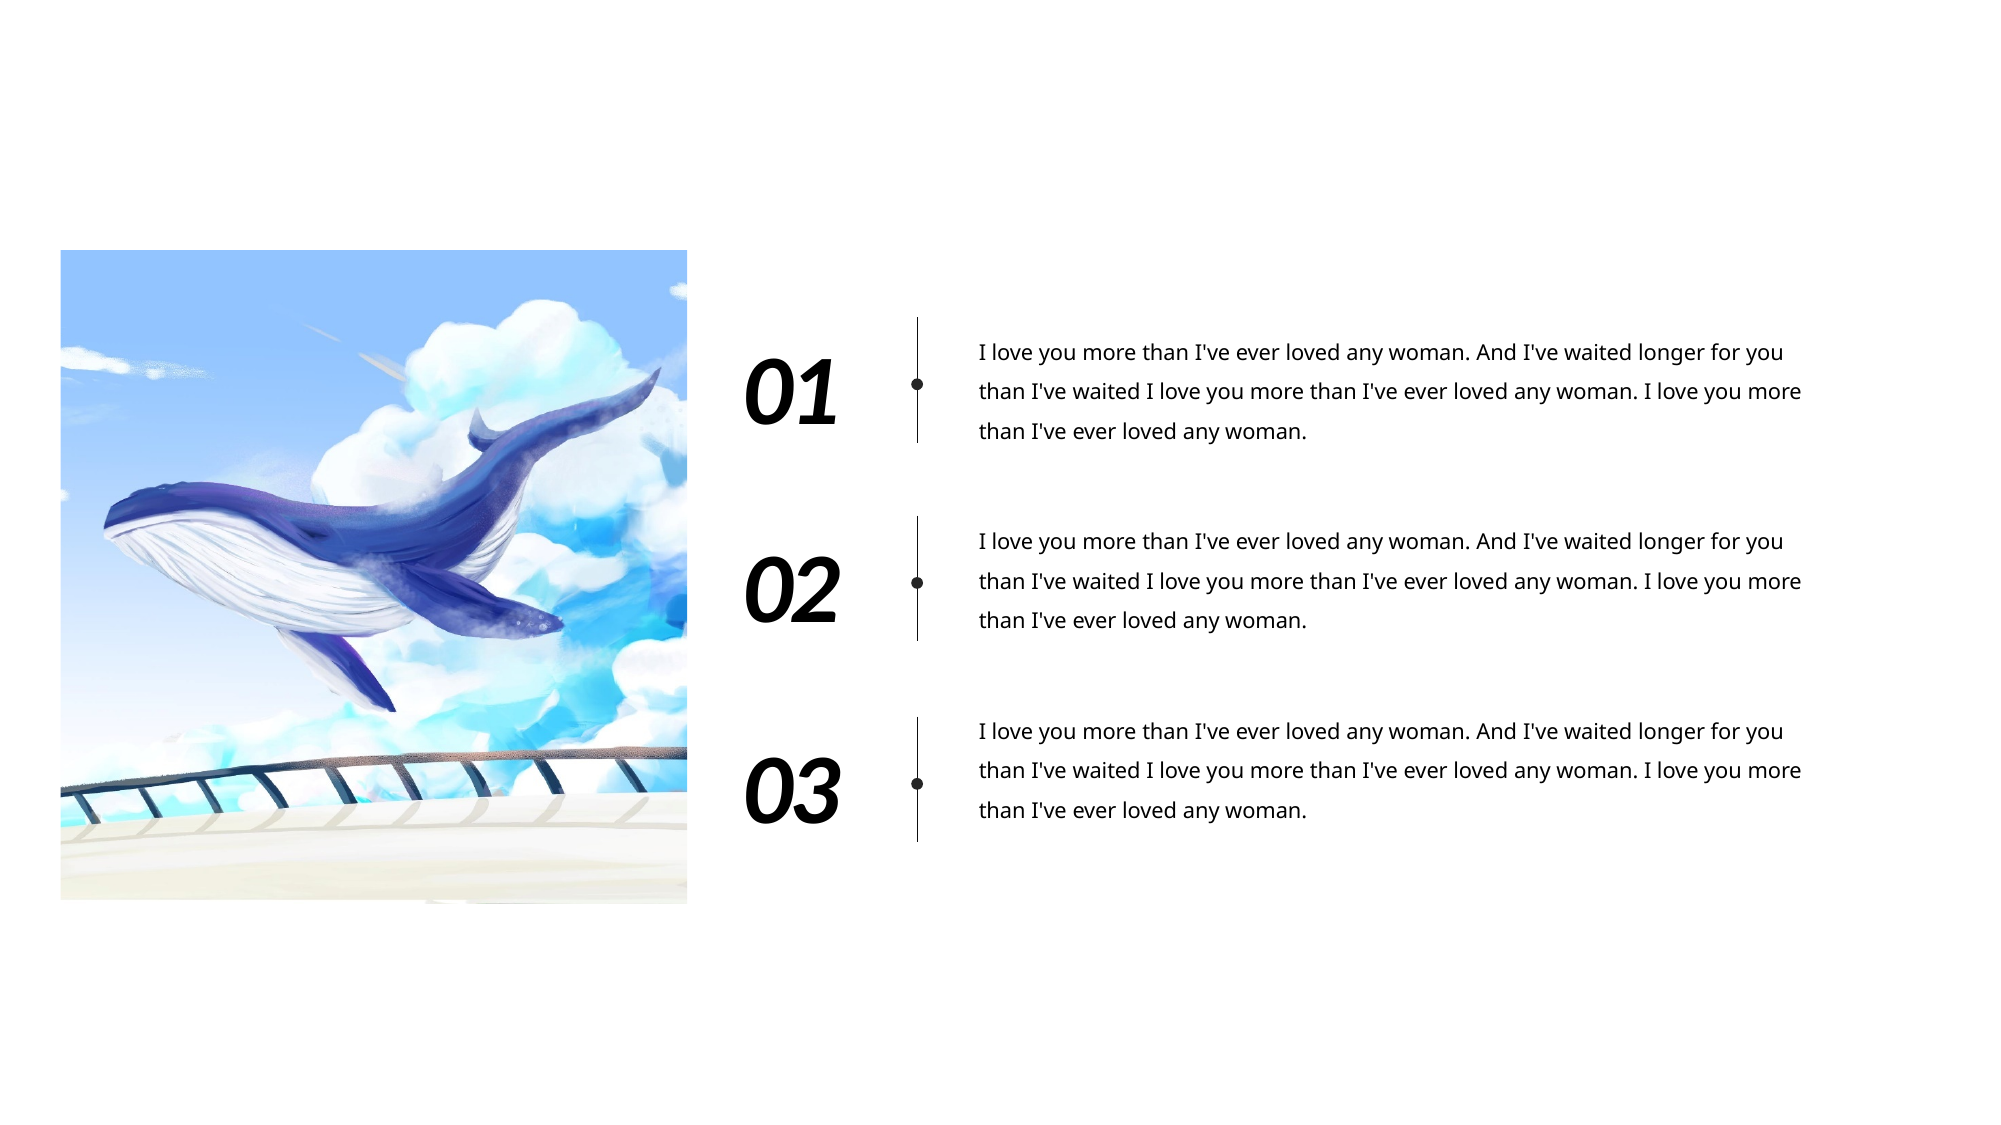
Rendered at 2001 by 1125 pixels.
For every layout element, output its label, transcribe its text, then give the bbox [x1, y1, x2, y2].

text_box [918, 777, 925, 791]
text_box I love you more than I've ever loved any woman. And I've waited longer for you than I've waited I love you more than I've ever loved any woman. I love you more than I've ever loved any woman. [963, 507, 1838, 641]
text_box 03 [727, 716, 856, 851]
text_box 02 [727, 515, 856, 651]
text_box [910, 776, 917, 791]
text_box 01 [727, 316, 856, 452]
text_box [918, 377, 925, 392]
text_box [910, 377, 917, 392]
picture [60, 250, 688, 904]
text_box I love you more than I've ever loved any woman. And I've waited longer for you than I've waited I love you more than I've ever loved any woman. I love you more than I've ever loved any woman. [963, 318, 1838, 452]
text_box I love you more than I've ever loved any woman. And I've waited longer for you than I've waited I love you more than I've ever loved any woman. I love you more than I've ever loved any woman. [963, 697, 1838, 830]
text_box [918, 576, 925, 590]
text_box [910, 575, 917, 590]
